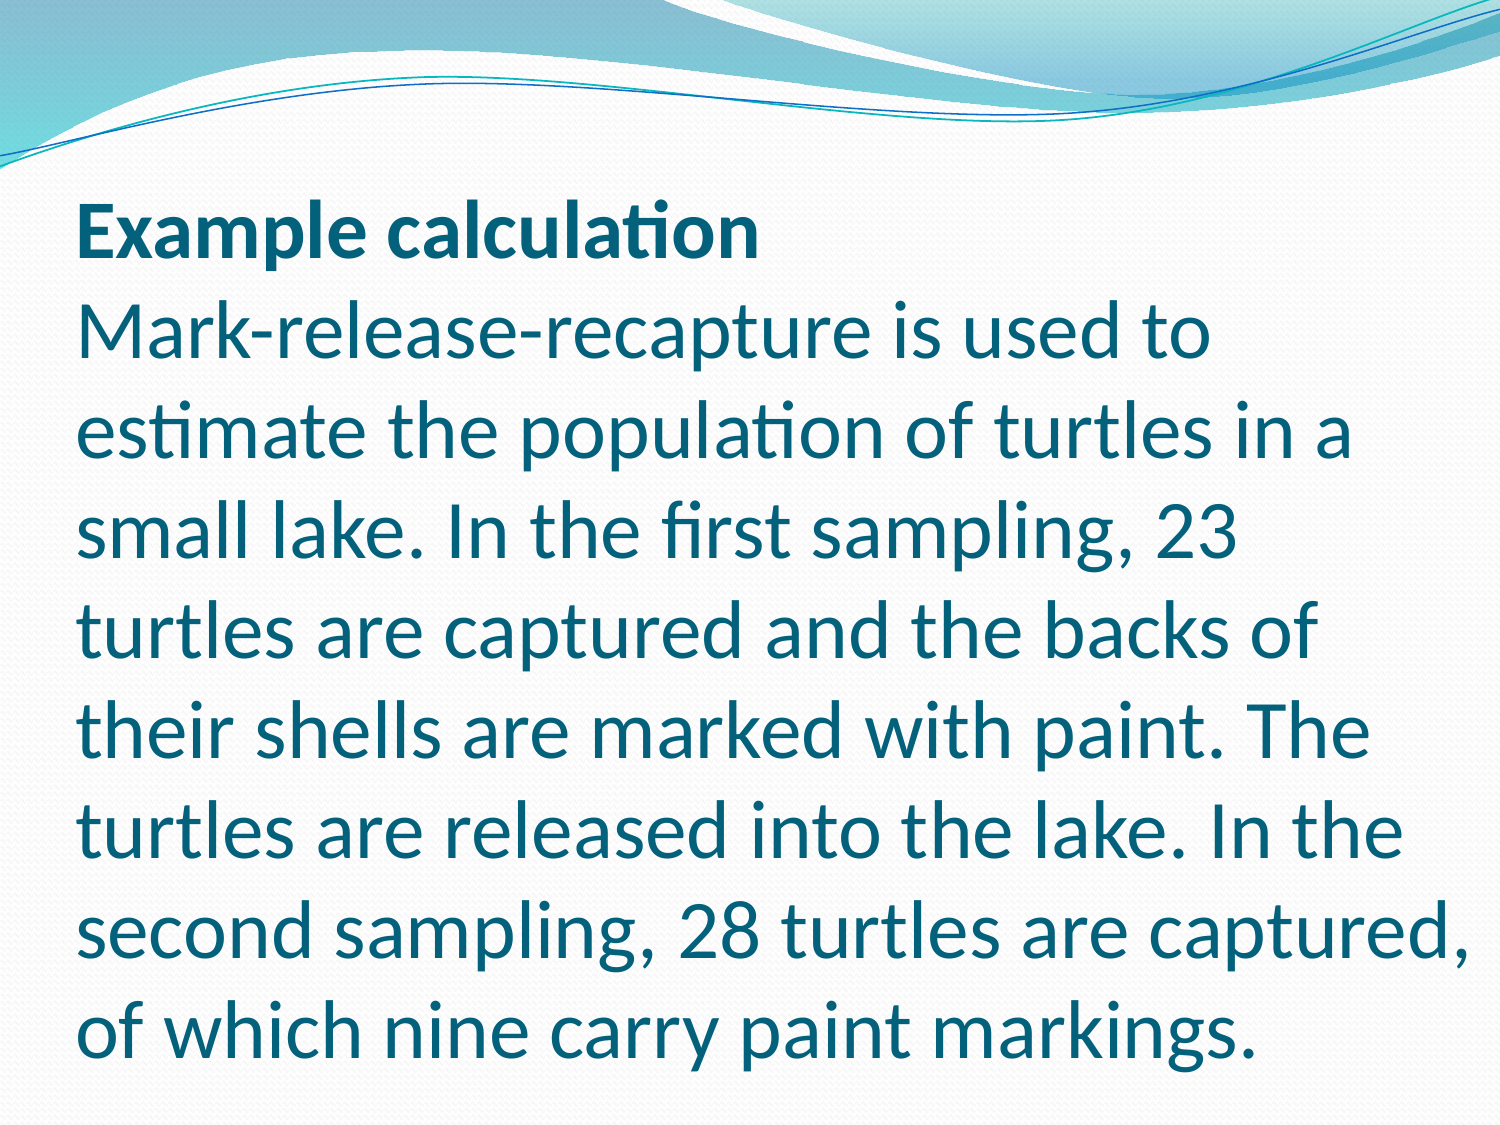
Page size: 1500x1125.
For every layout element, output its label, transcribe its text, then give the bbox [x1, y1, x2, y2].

title Example calculation Mark-release-recapture is used to estimate the population of turtles in a small lake. In the first sampling, 23 turtles are captured and the backs of their shells are marked with paint. The turtles are released into the lake. In the second sampling, 28 turtles are captured, of which nine carry paint markings. [75, 115, 1475, 1075]
